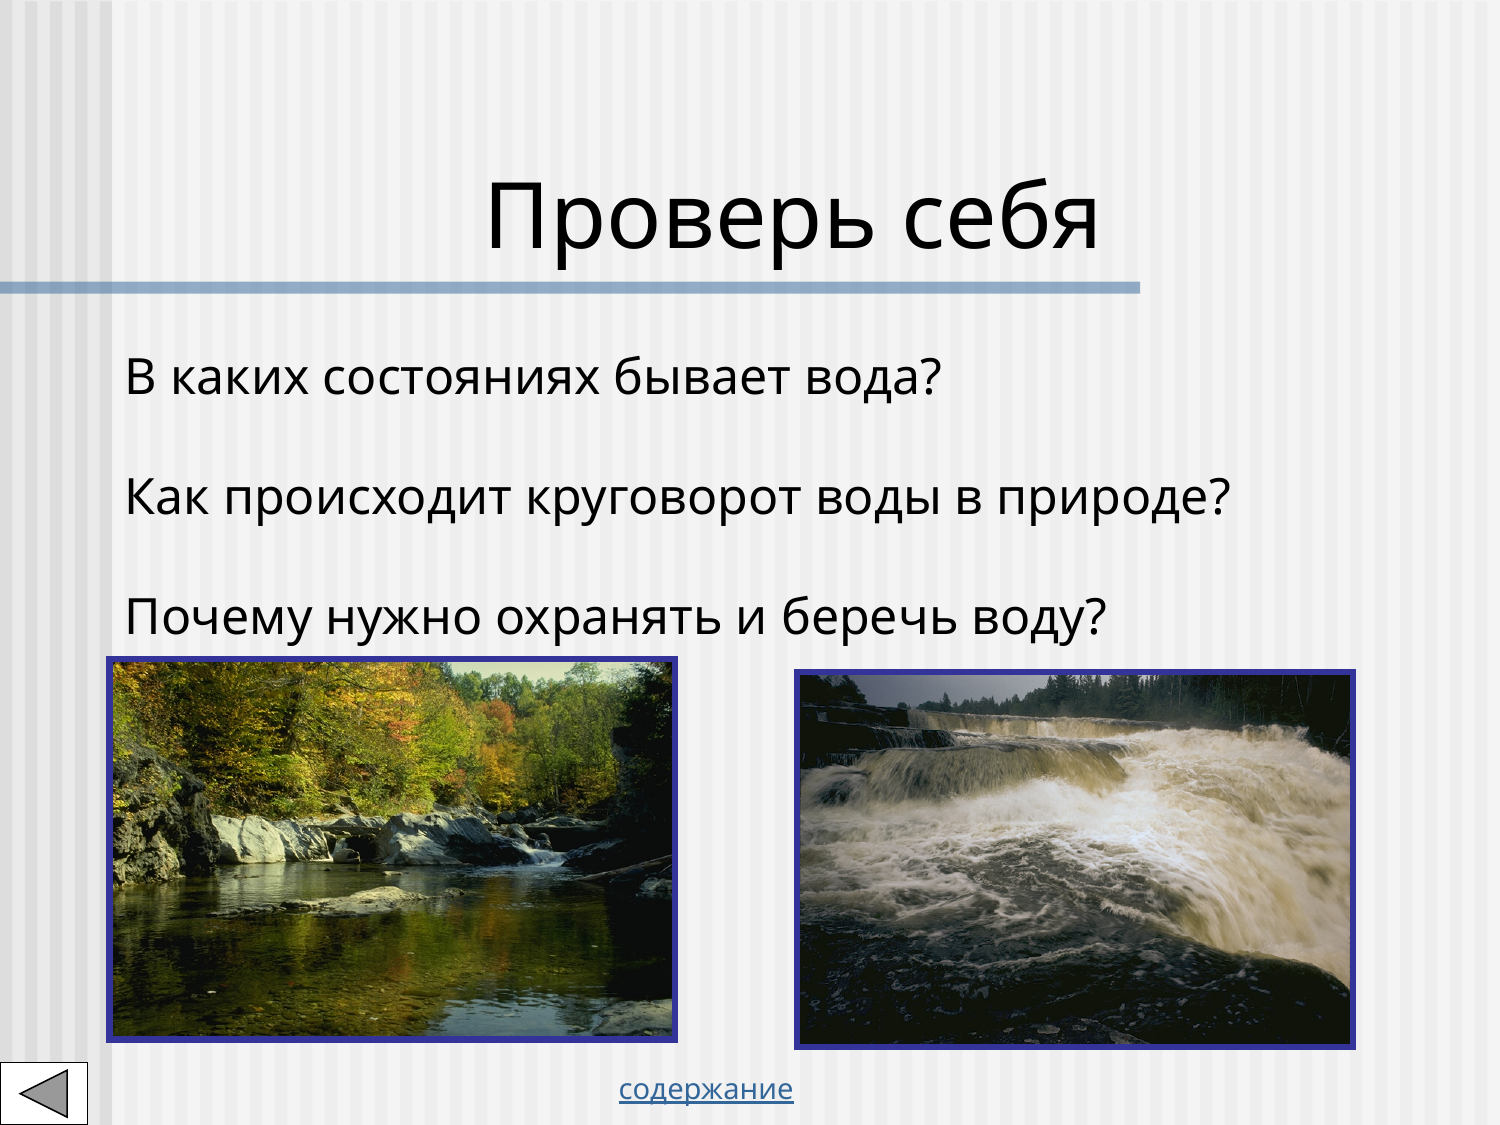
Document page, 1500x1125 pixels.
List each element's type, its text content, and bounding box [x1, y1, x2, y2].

text_box В каких состояниях бывает вода? Как происходит круговорот воды в природе? Почему нужно охранять и беречь воду? [109, 337, 1450, 653]
text_box содержание [587, 1062, 825, 1117]
text_box [0, 1062, 88, 1125]
picture [112, 662, 672, 1037]
picture [799, 674, 1351, 1045]
text_box Проверь себя [362, 149, 1225, 275]
